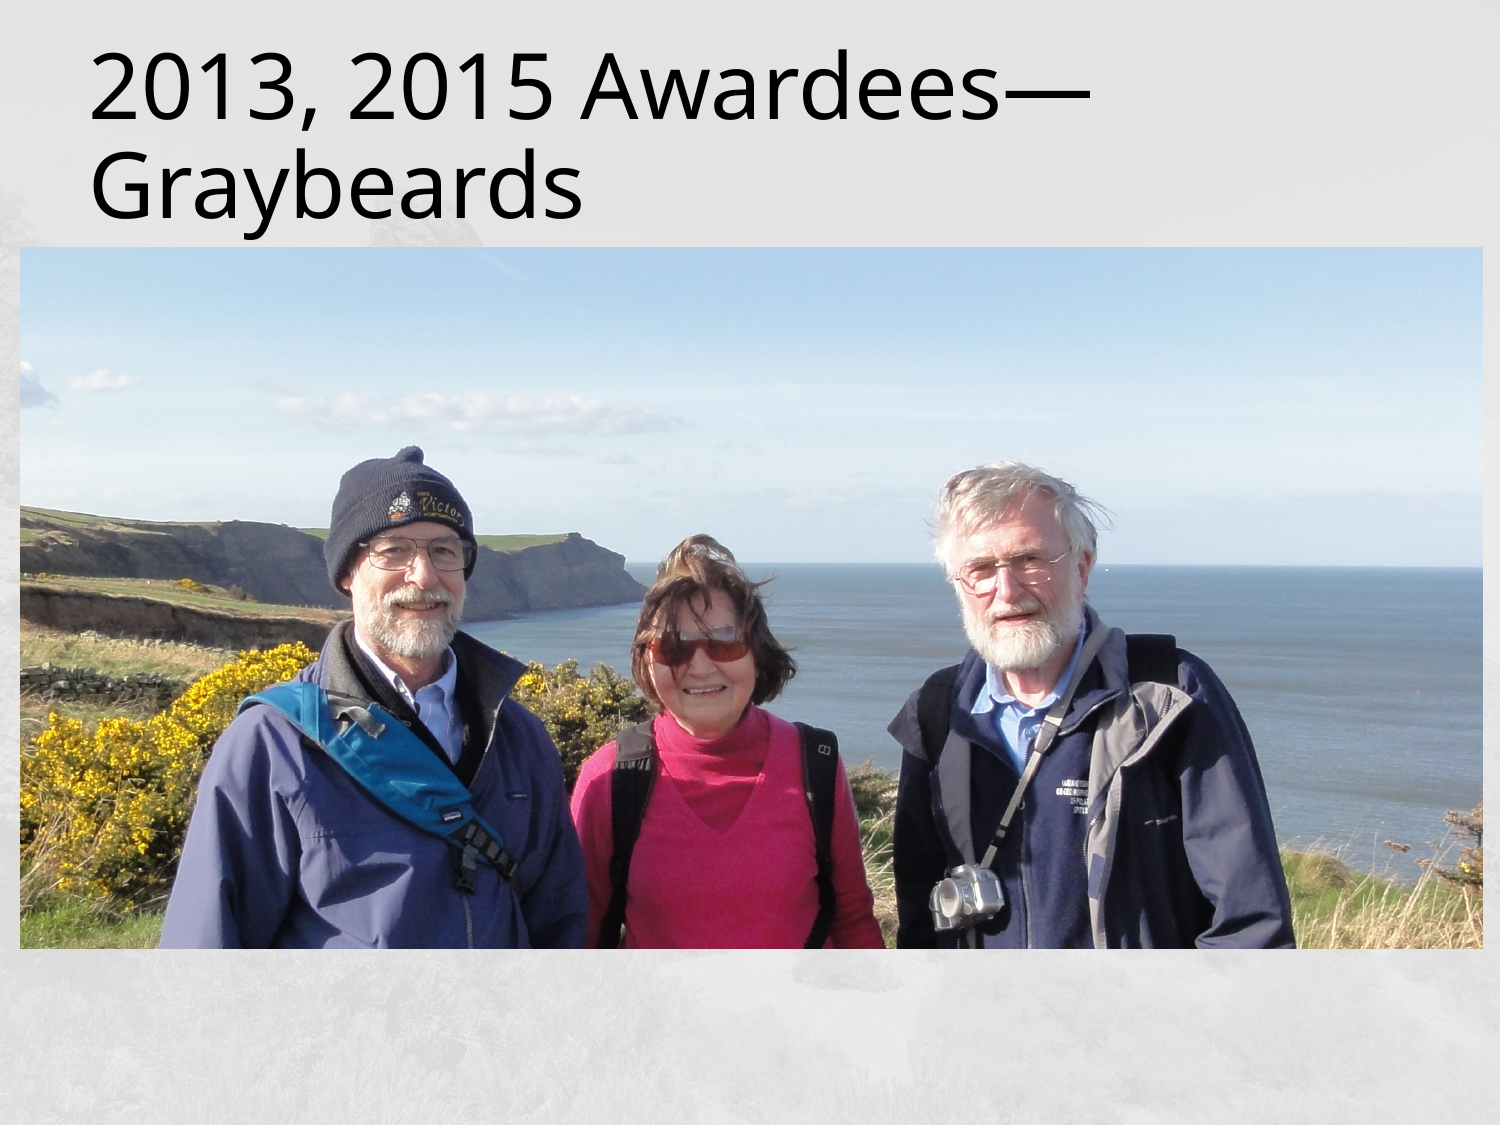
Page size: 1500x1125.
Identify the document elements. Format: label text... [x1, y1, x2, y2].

picture [0, 0, 1500, 1125]
title 2013, 2015 Awardees—Graybeards [73, 30, 1457, 247]
